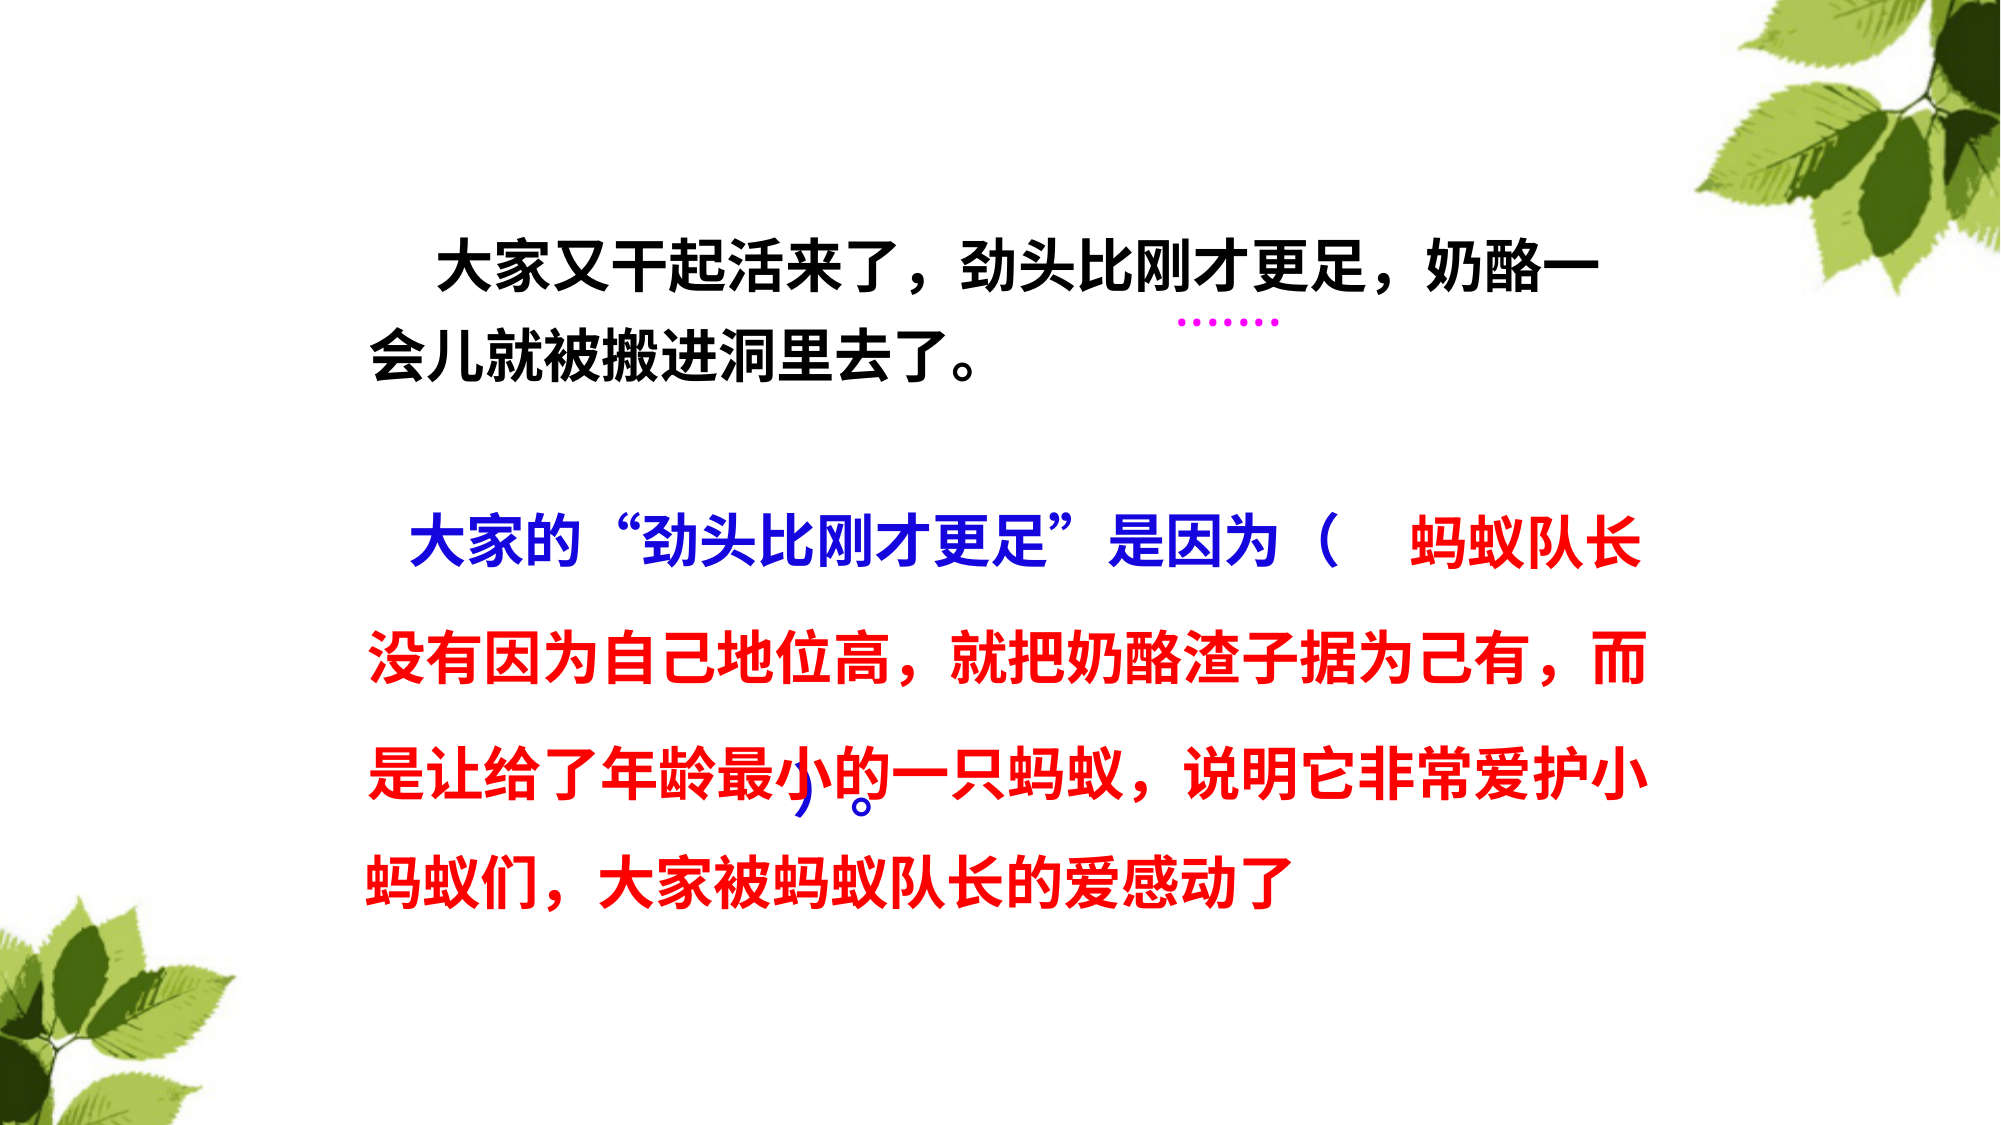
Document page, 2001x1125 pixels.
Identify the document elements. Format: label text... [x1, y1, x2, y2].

text_box 大家又干起活来了，劲头比刚才更足，奶酪一会儿就被搬进洞里去了。 [353, 200, 1657, 397]
picture [0, 890, 242, 1125]
picture [1687, 0, 2001, 303]
text_box 蚂蚁们，大家被蚂蚁队长的爱感动了 [349, 838, 1312, 924]
text_box 蚂蚁队长 [1394, 499, 1658, 584]
text_box 没有因为自己地位高，就把奶酪渣子据为己有，而 [352, 613, 1664, 699]
text_box ······· [1159, 278, 1298, 363]
text_box 大家的“劲头比刚才更足”是因为（ ）。 [326, 483, 1698, 832]
text_box 是让给了年龄最小的一只蚂蚁，说明它非常爱护小 [352, 729, 1664, 815]
